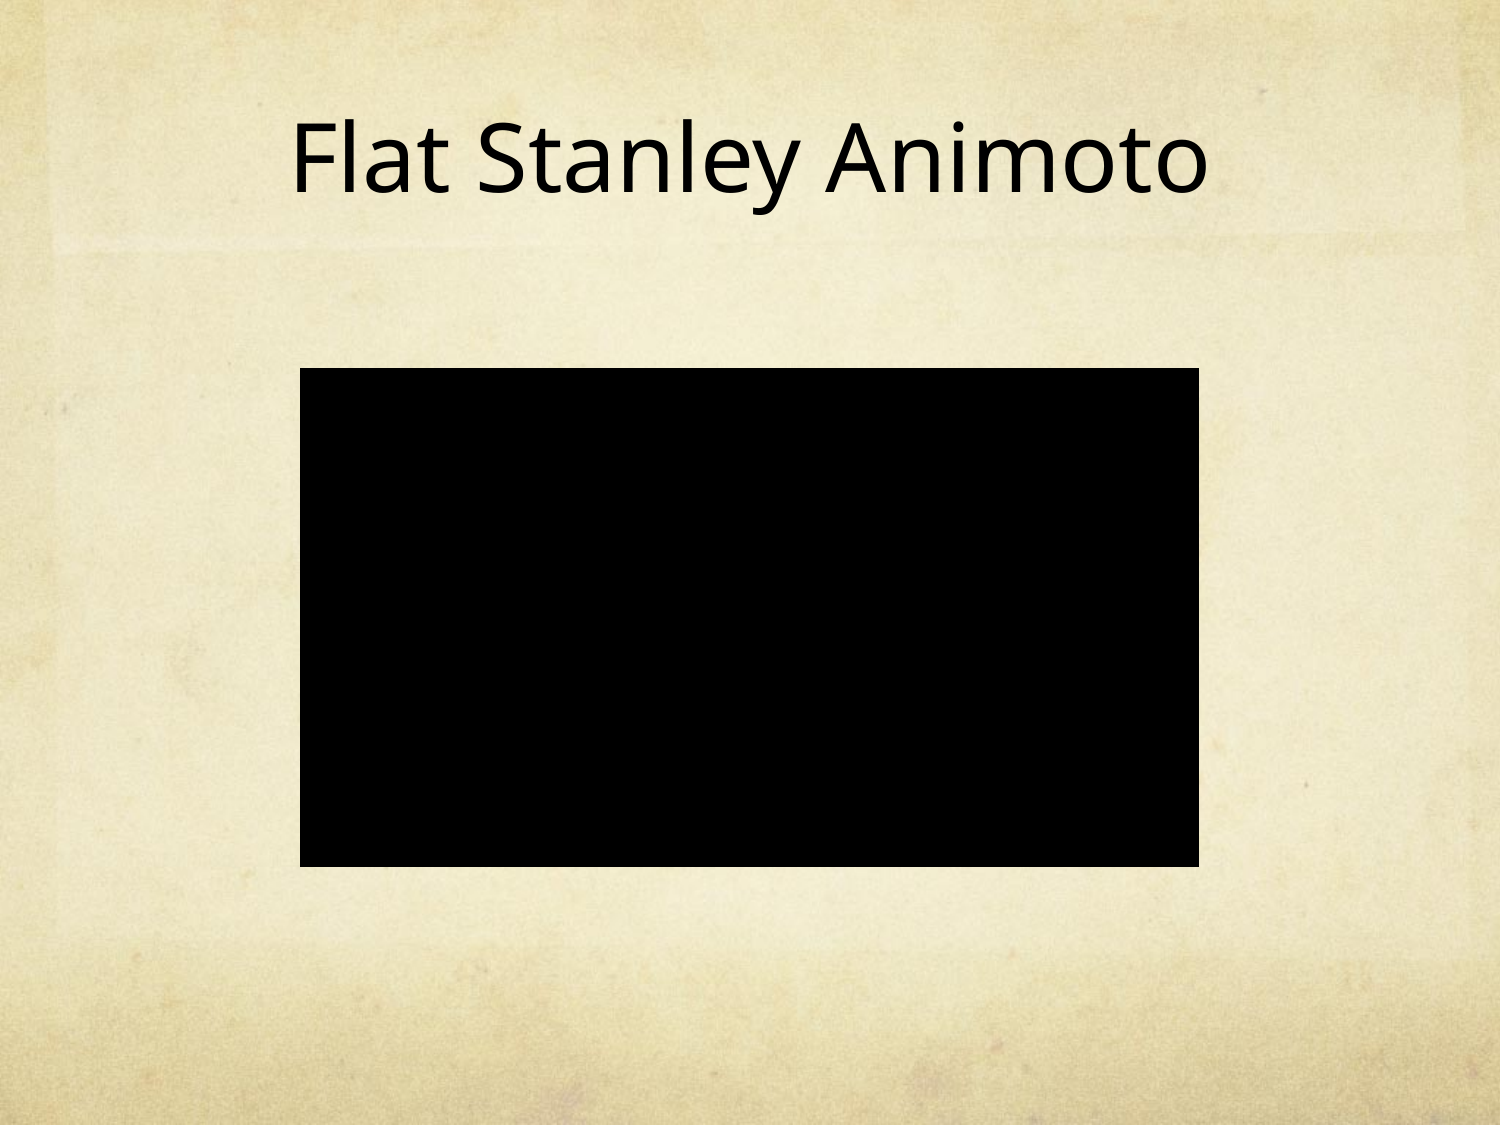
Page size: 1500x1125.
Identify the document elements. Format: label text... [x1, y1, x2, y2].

picture [0, 0, 1500, 1125]
title Flat Stanley Animoto [149, 82, 1350, 226]
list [299, 366, 1201, 868]
